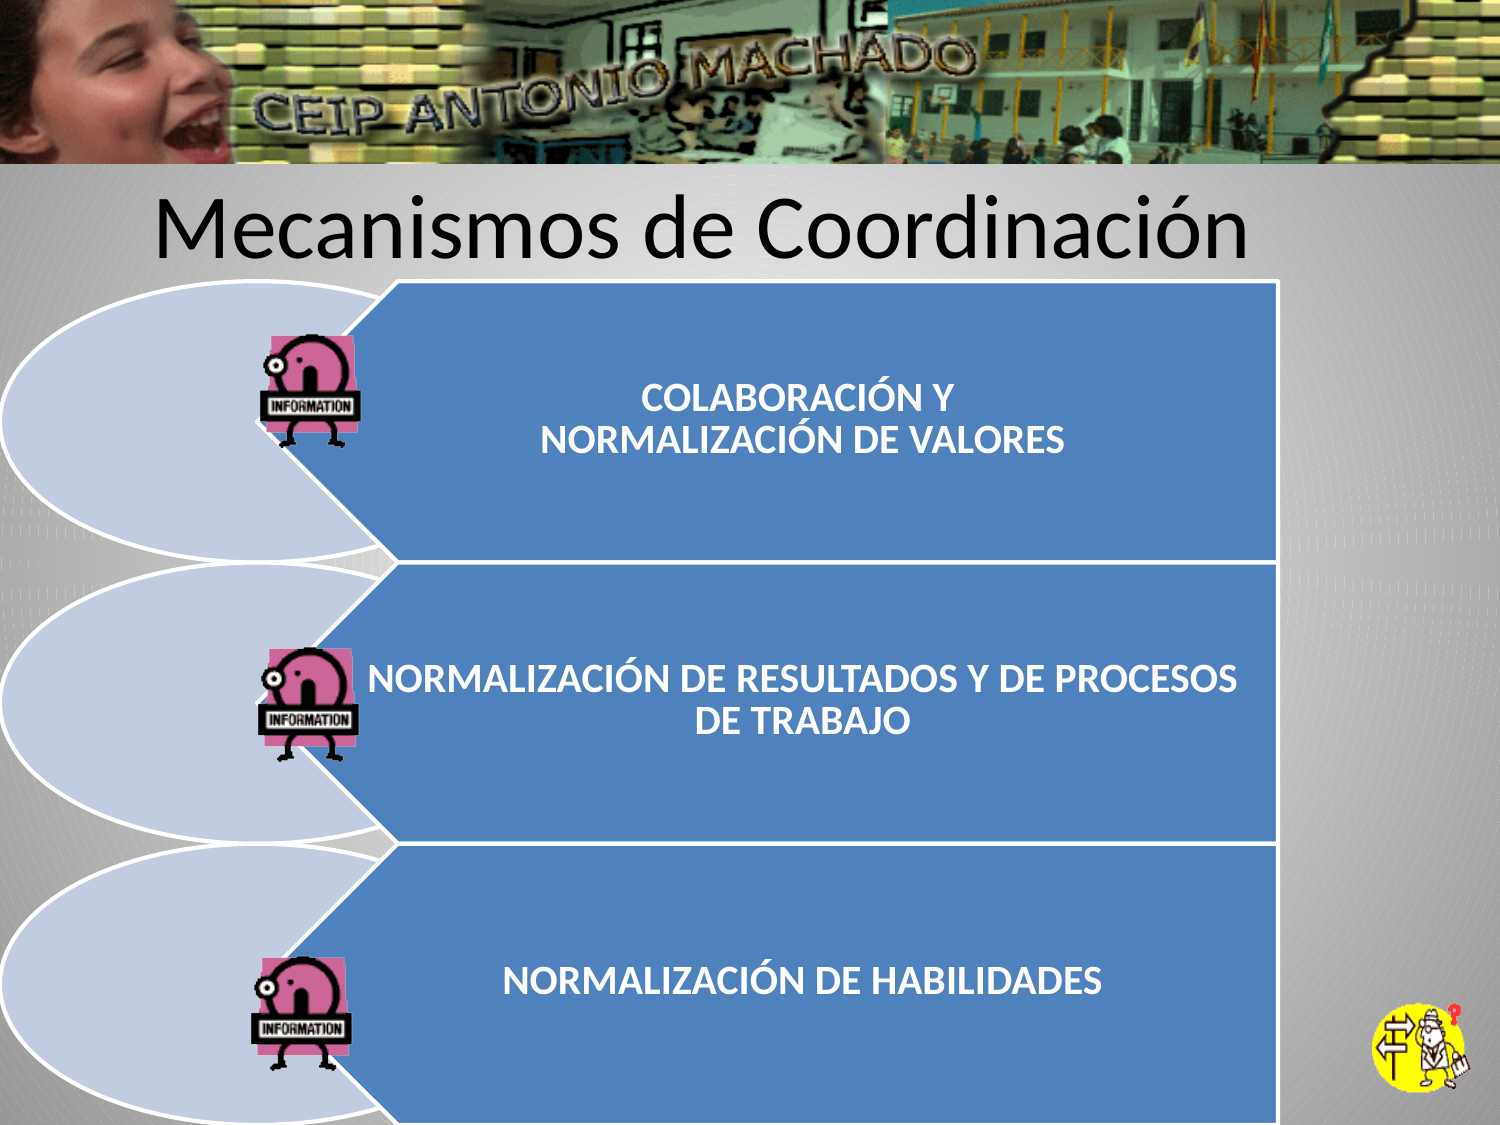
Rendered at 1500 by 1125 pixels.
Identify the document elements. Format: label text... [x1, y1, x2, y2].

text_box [0, 280, 1500, 1125]
picture [257, 327, 366, 451]
picture [1370, 995, 1471, 1095]
picture [248, 950, 357, 1073]
title Mecanismos de Coordinación [117, 176, 1472, 278]
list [0, 0, 1500, 165]
picture [254, 641, 364, 764]
